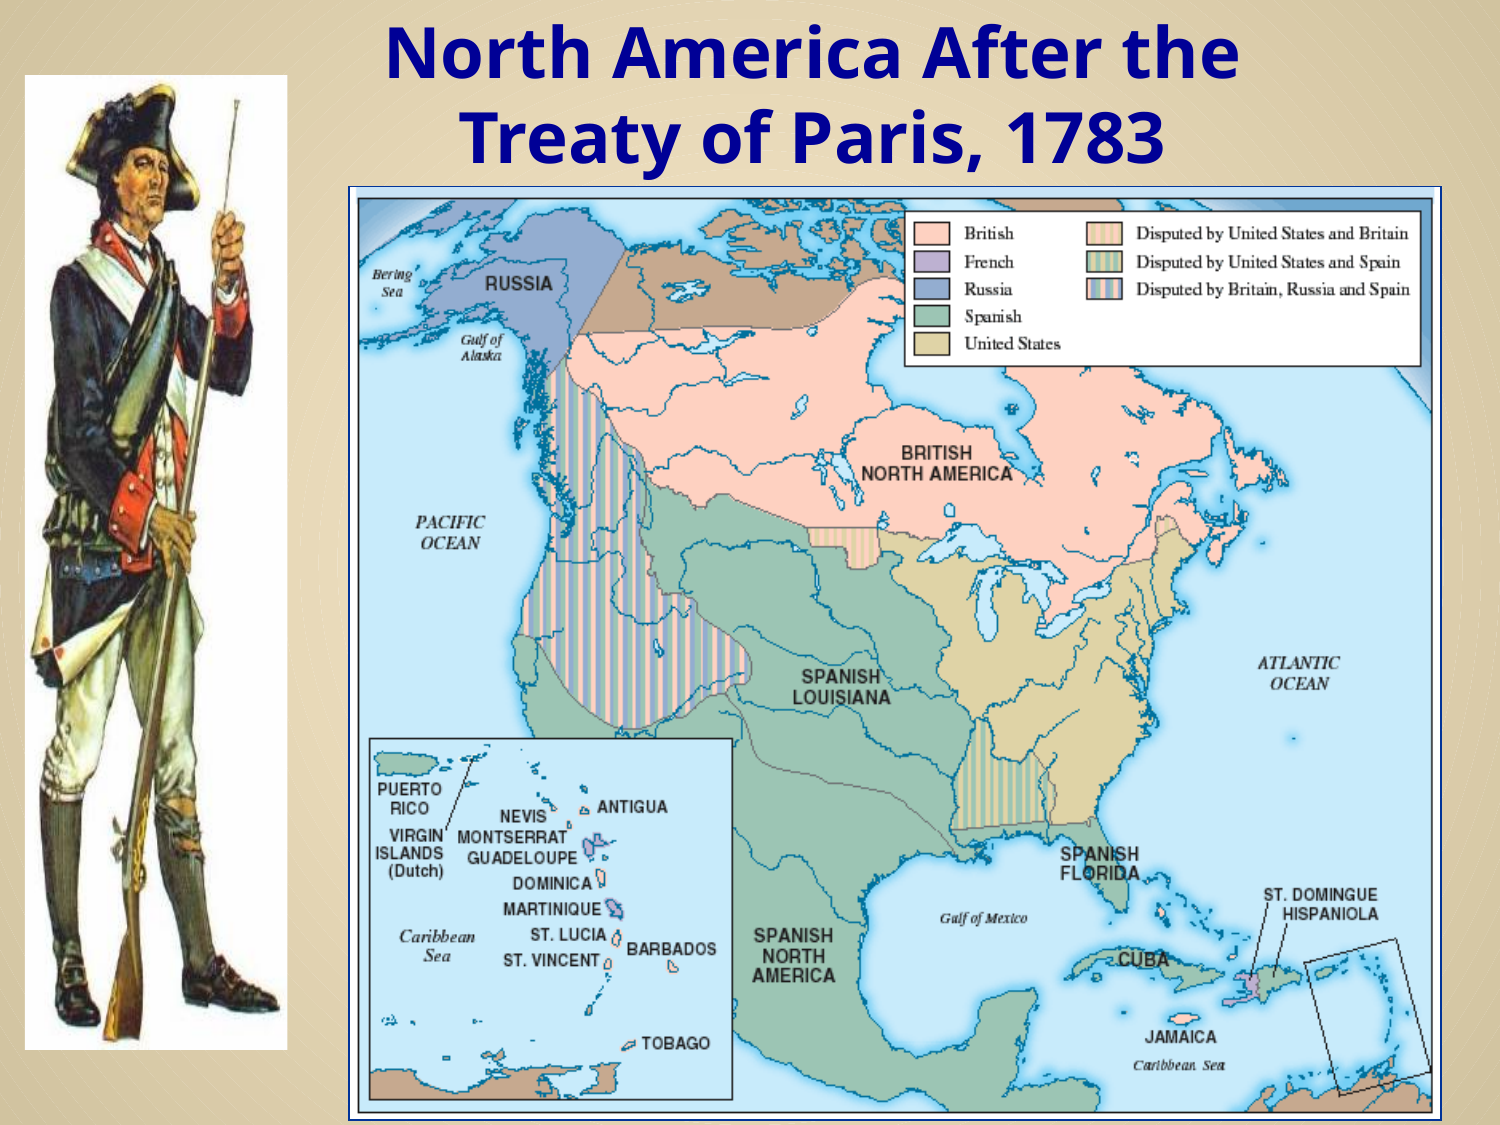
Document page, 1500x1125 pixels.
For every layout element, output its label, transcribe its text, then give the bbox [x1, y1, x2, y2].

picture [24, 75, 288, 1050]
text_box North America After the Treaty of Paris, 1783 [287, 0, 1338, 185]
picture [349, 187, 1441, 1120]
